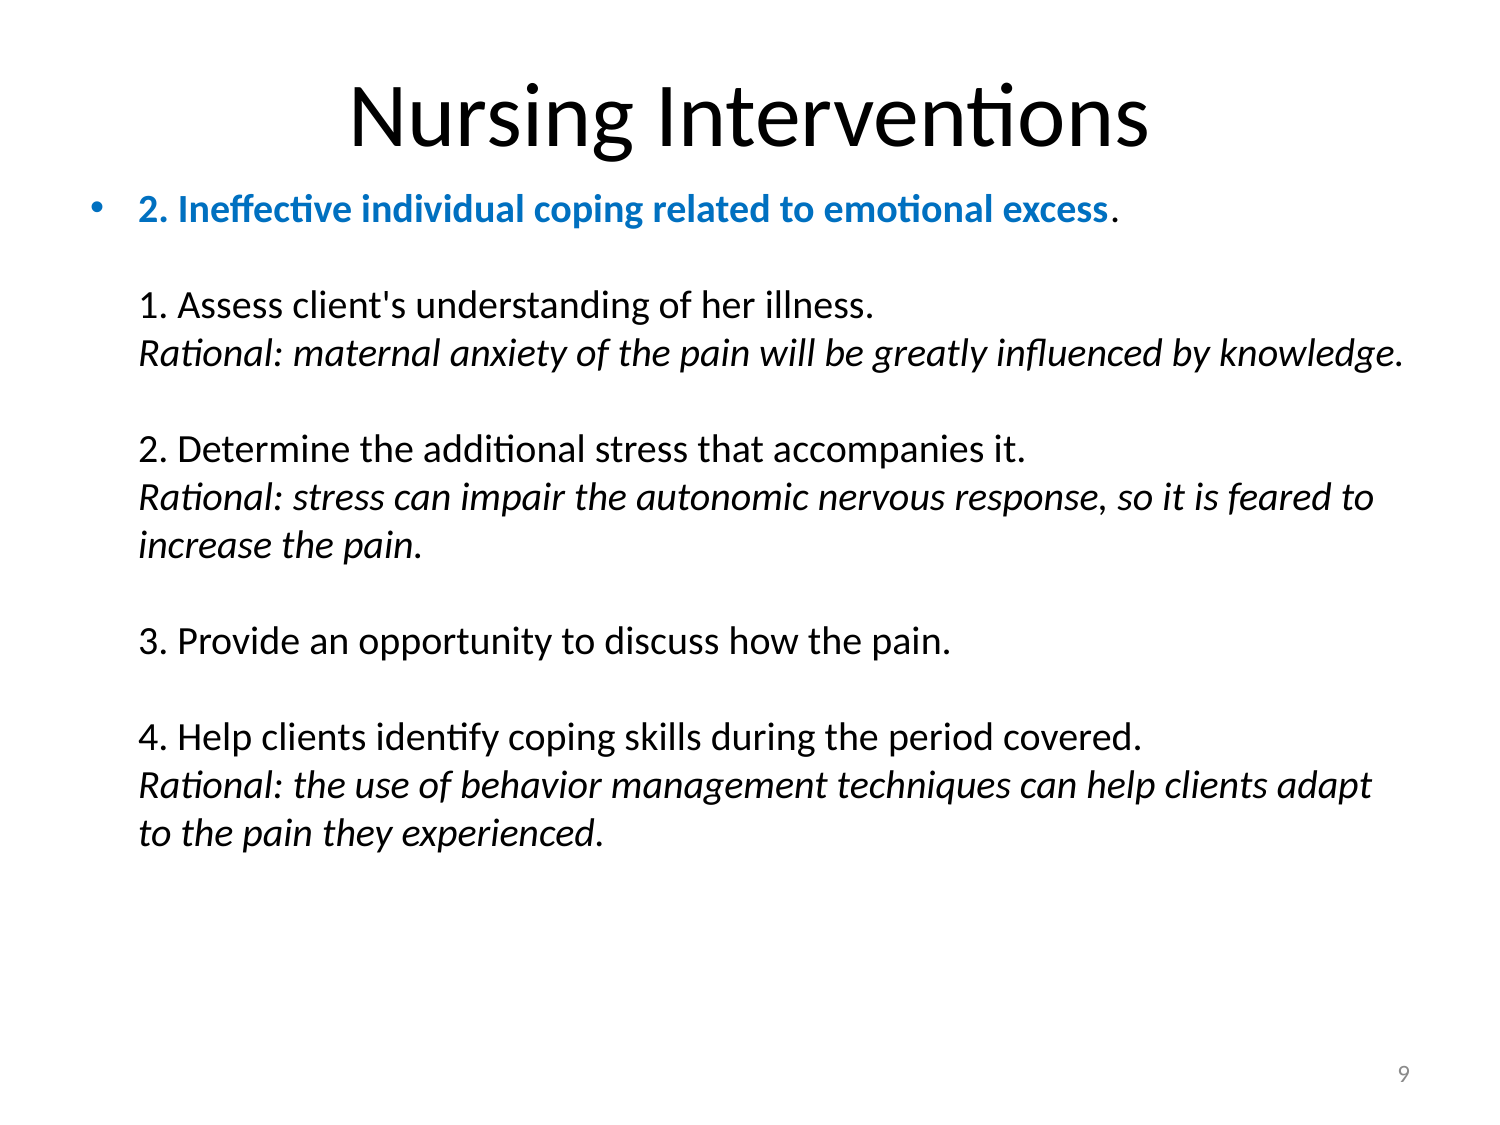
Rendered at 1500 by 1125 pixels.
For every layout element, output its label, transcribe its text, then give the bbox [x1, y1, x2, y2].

list 2. Ineffective individual coping related to emotional excess. 1. Assess client's understanding of her illness. Rational: maternal anxiety of the pain will be greatly influenced by knowledge. 2. Determine the additional stress that accompanies it. Rational: stress can impair the autonomic nervous response, so it is feared to increase the pain. 3. Provide an opportunity to discuss how the pain. 4. Help clients identify coping skills during the period covered. Rational: the use of behavior management techniques can help clients adapt to the pain they experienced. [75, 174, 1425, 1005]
slide_number 9 [1074, 1042, 1425, 1103]
title Nursing Interventions [75, 45, 1425, 174]
